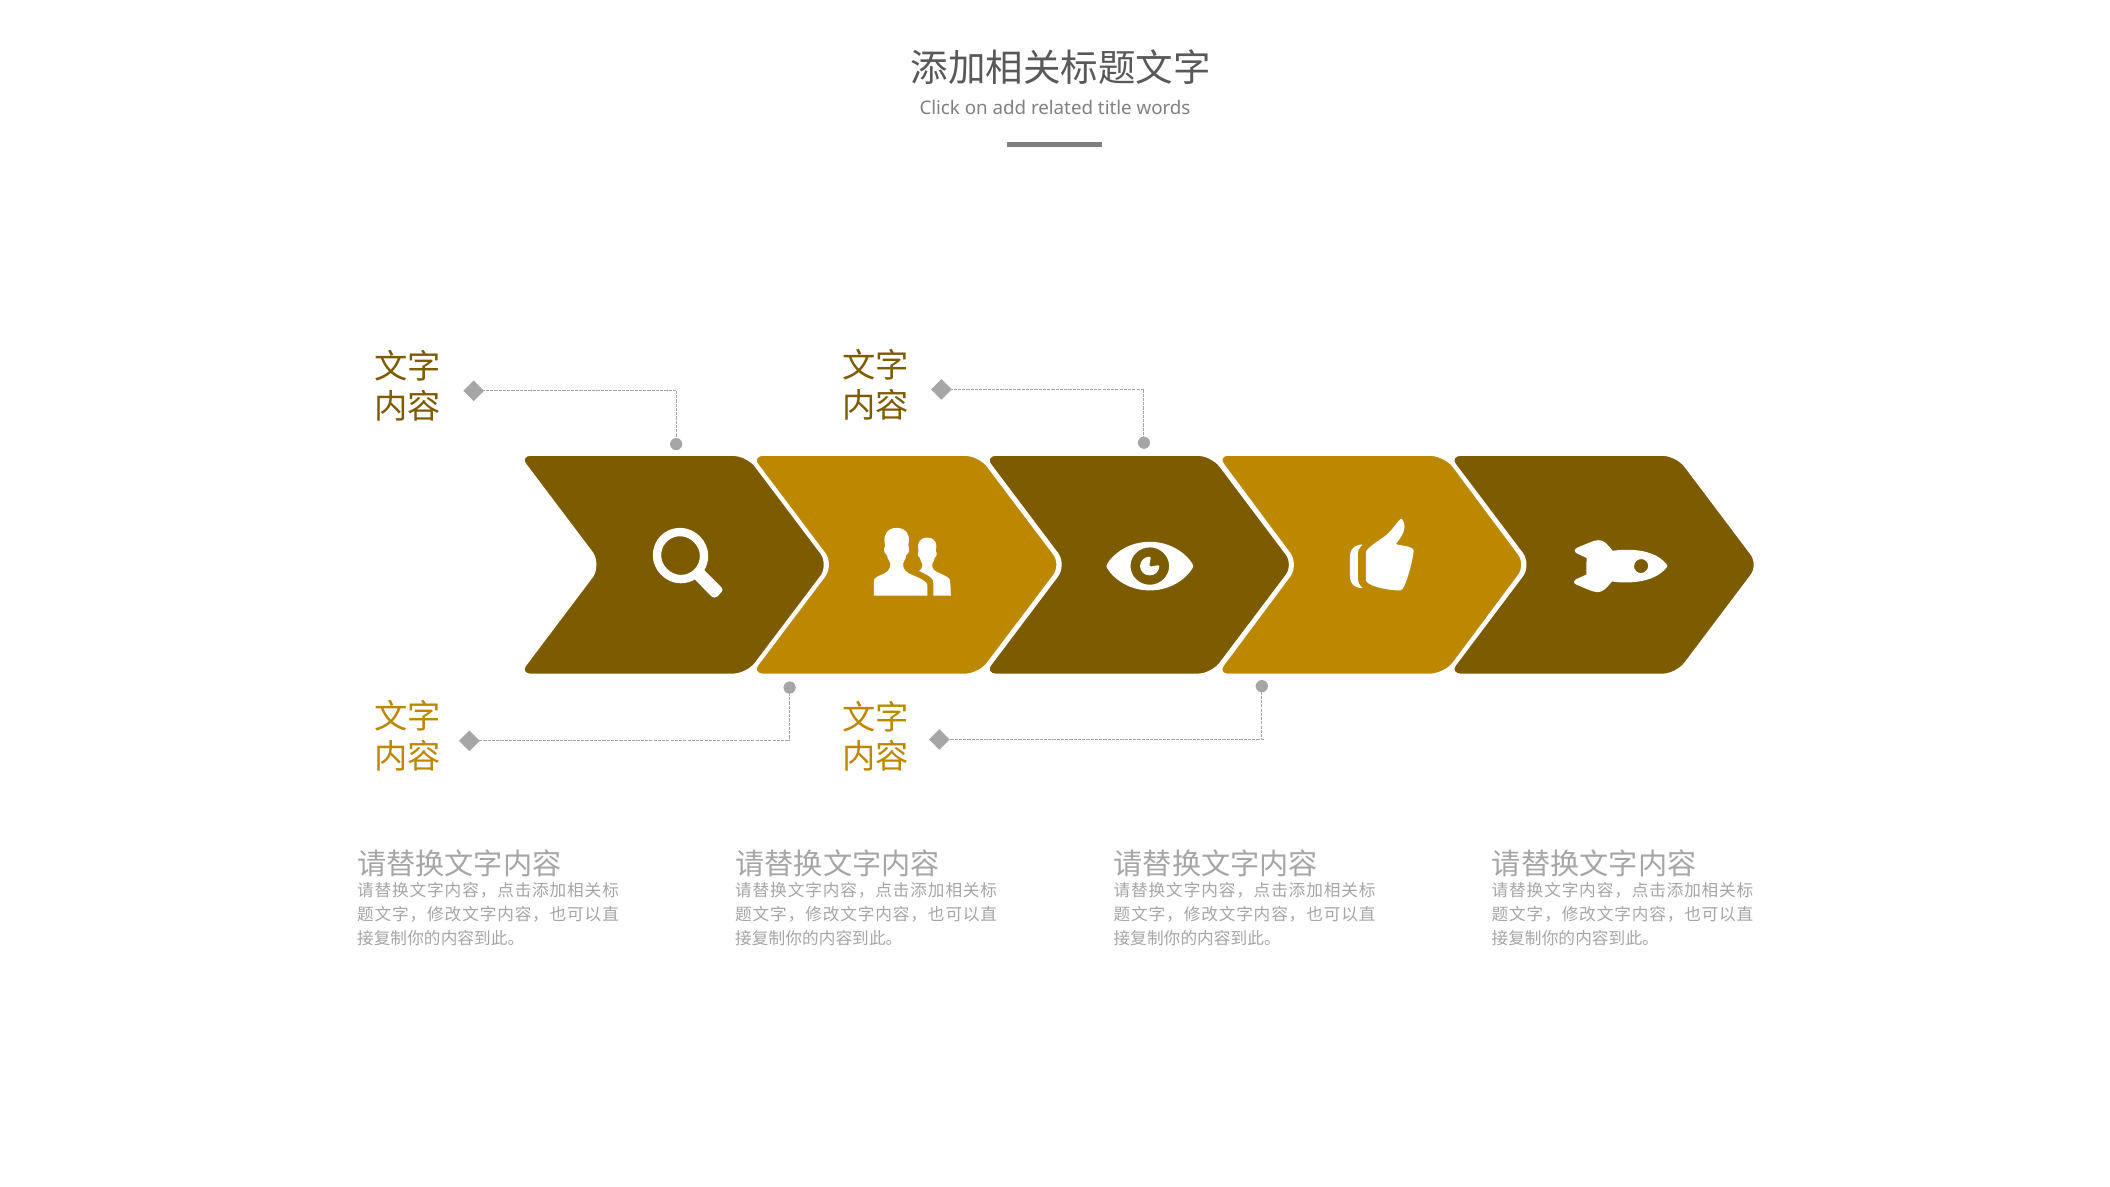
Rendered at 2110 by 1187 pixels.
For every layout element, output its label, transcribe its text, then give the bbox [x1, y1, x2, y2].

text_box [520, 454, 1757, 676]
text_box 请替换文字内容 [1491, 838, 1704, 876]
text_box 请替换文字内容 [735, 838, 948, 876]
text_box 请替换文字内容，点击添加相关标题文字，修改文字内容，也可以直接复制你的内容到此。 [1113, 876, 1376, 948]
text_box 请替换文字内容，点击添加相关标题文字，修改文字内容，也可以直接复制你的内容到此。 [357, 876, 620, 948]
text_box 请替换文字内容 [357, 838, 570, 876]
text_box 文字内容 [366, 345, 449, 426]
text_box 请替换文字内容，点击添加相关标题文字，修改文字内容，也可以直接复制你的内容到此。 [735, 876, 998, 948]
text_box 请替换文字内容 [1113, 838, 1326, 876]
text_box 请替换文字内容，点击添加相关标题文字，修改文字内容，也可以直接复制你的内容到此。 [1491, 876, 1754, 948]
text_box 文字内容 [366, 695, 449, 775]
text_box 添加相关标题文字 [877, 37, 1245, 95]
text_box 文字内容 [834, 695, 917, 776]
text_box Click on add related title words [877, 89, 1232, 124]
text_box 文字内容 [834, 343, 917, 424]
